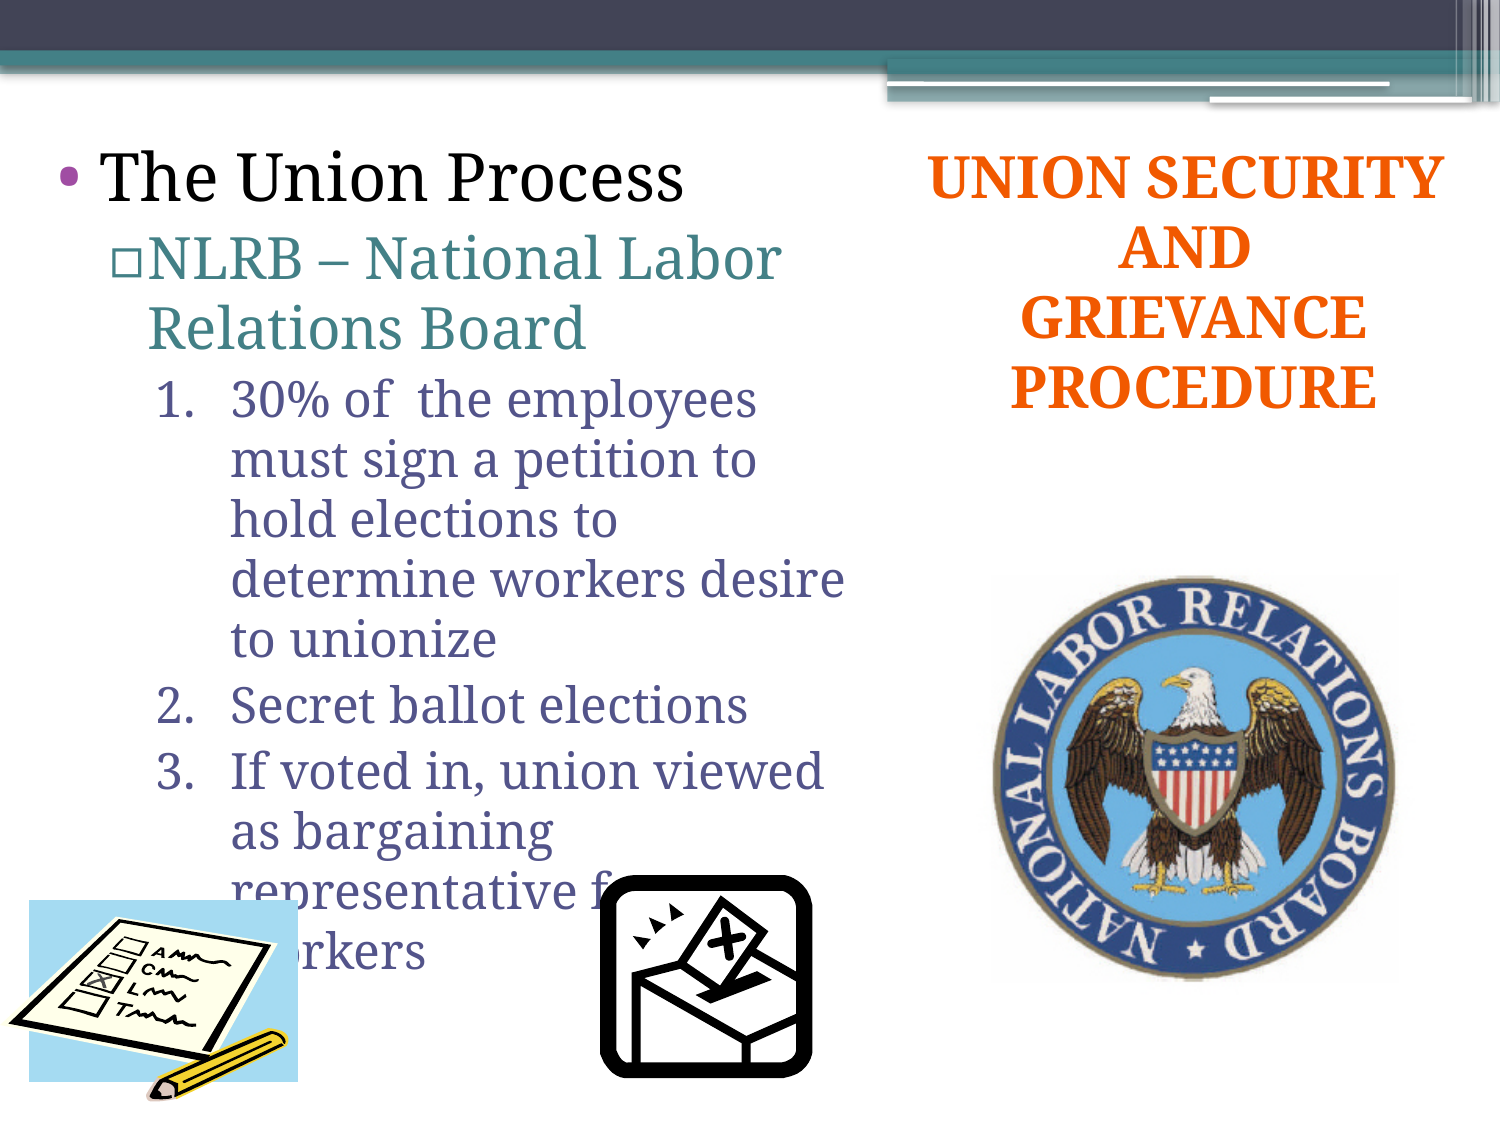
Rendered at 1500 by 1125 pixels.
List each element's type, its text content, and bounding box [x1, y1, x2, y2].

picture [599, 874, 813, 1079]
picture [0, 899, 299, 1103]
list The Union Process NLRB – National Labor Relations Board 30% of the employees must sign a petition to hold elections to determine workers desire to unionize Secret ballot elections If voted in, union viewed as bargaining representative for workers [24, 127, 862, 1088]
picture [965, 556, 1423, 1005]
text_box Union Security and Grievance Procedure [887, 132, 1500, 428]
